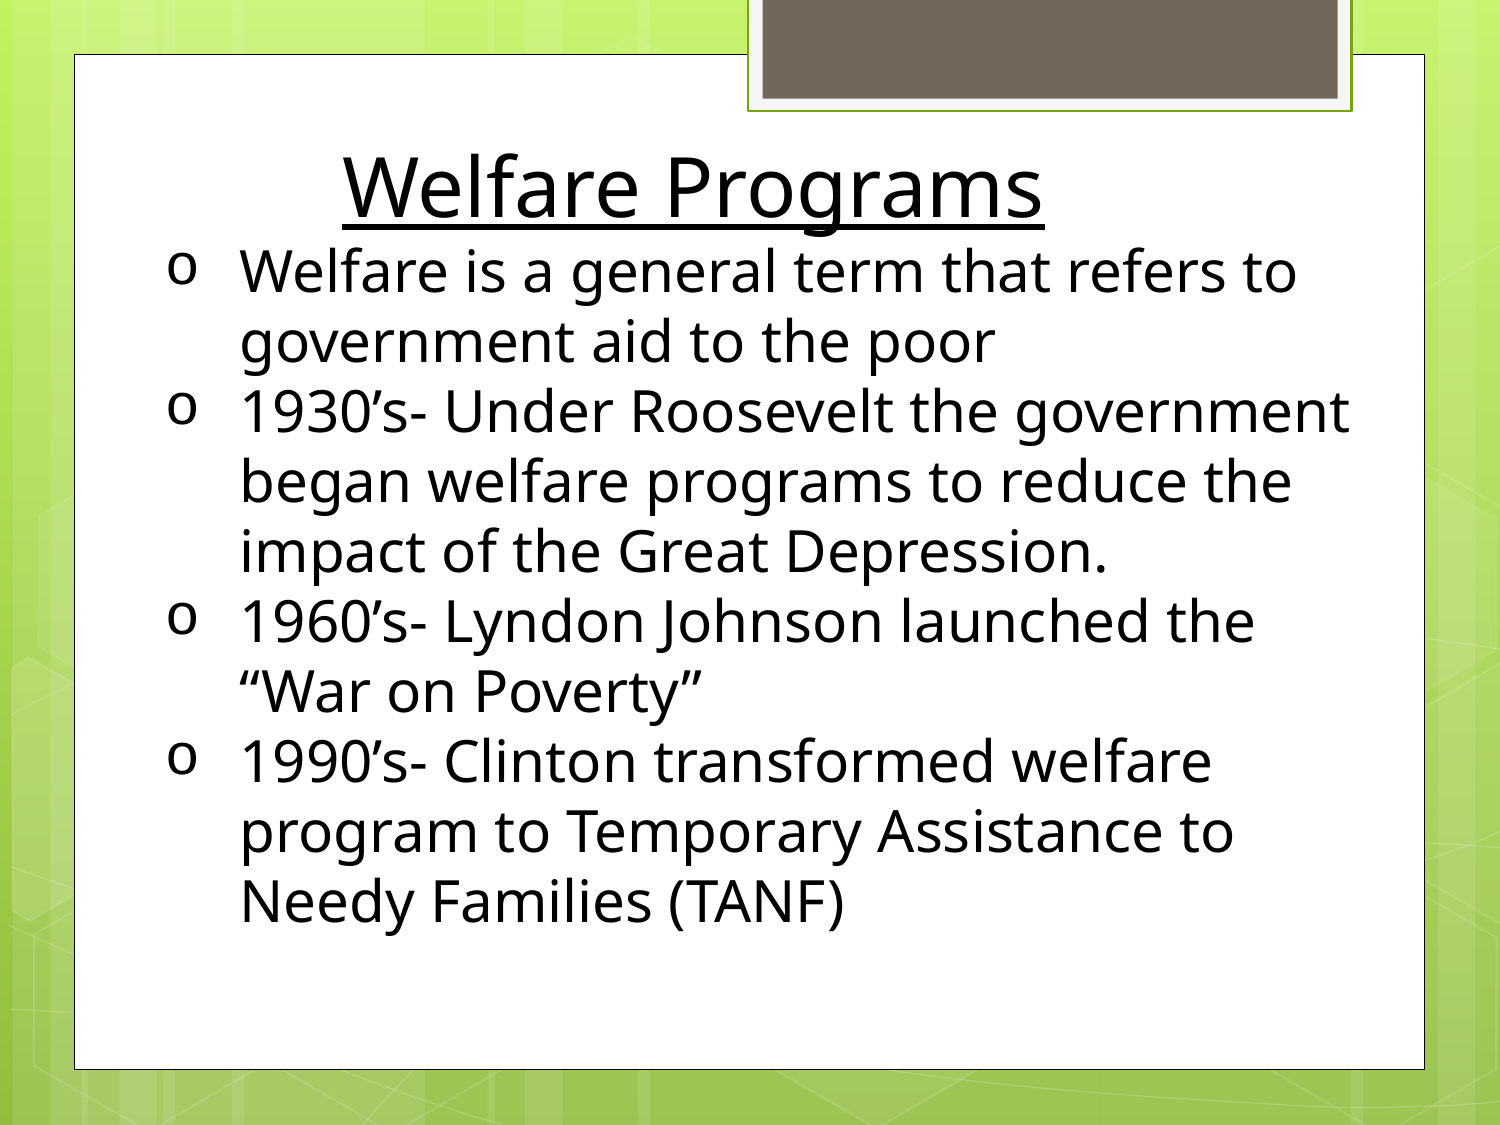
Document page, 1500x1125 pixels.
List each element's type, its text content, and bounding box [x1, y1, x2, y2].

text_box Welfare Programs Welfare is a general term that refers to government aid to the poor 1930’s- Under Roosevelt the government began welfare programs to reduce the impact of the Great Depression. 1960’s- Lyndon Johnson launched the “War on Poverty” 1990’s- Clinton transformed welfare program to Temporary Assistance to Needy Families (TANF) [0, 26, 1388, 1002]
